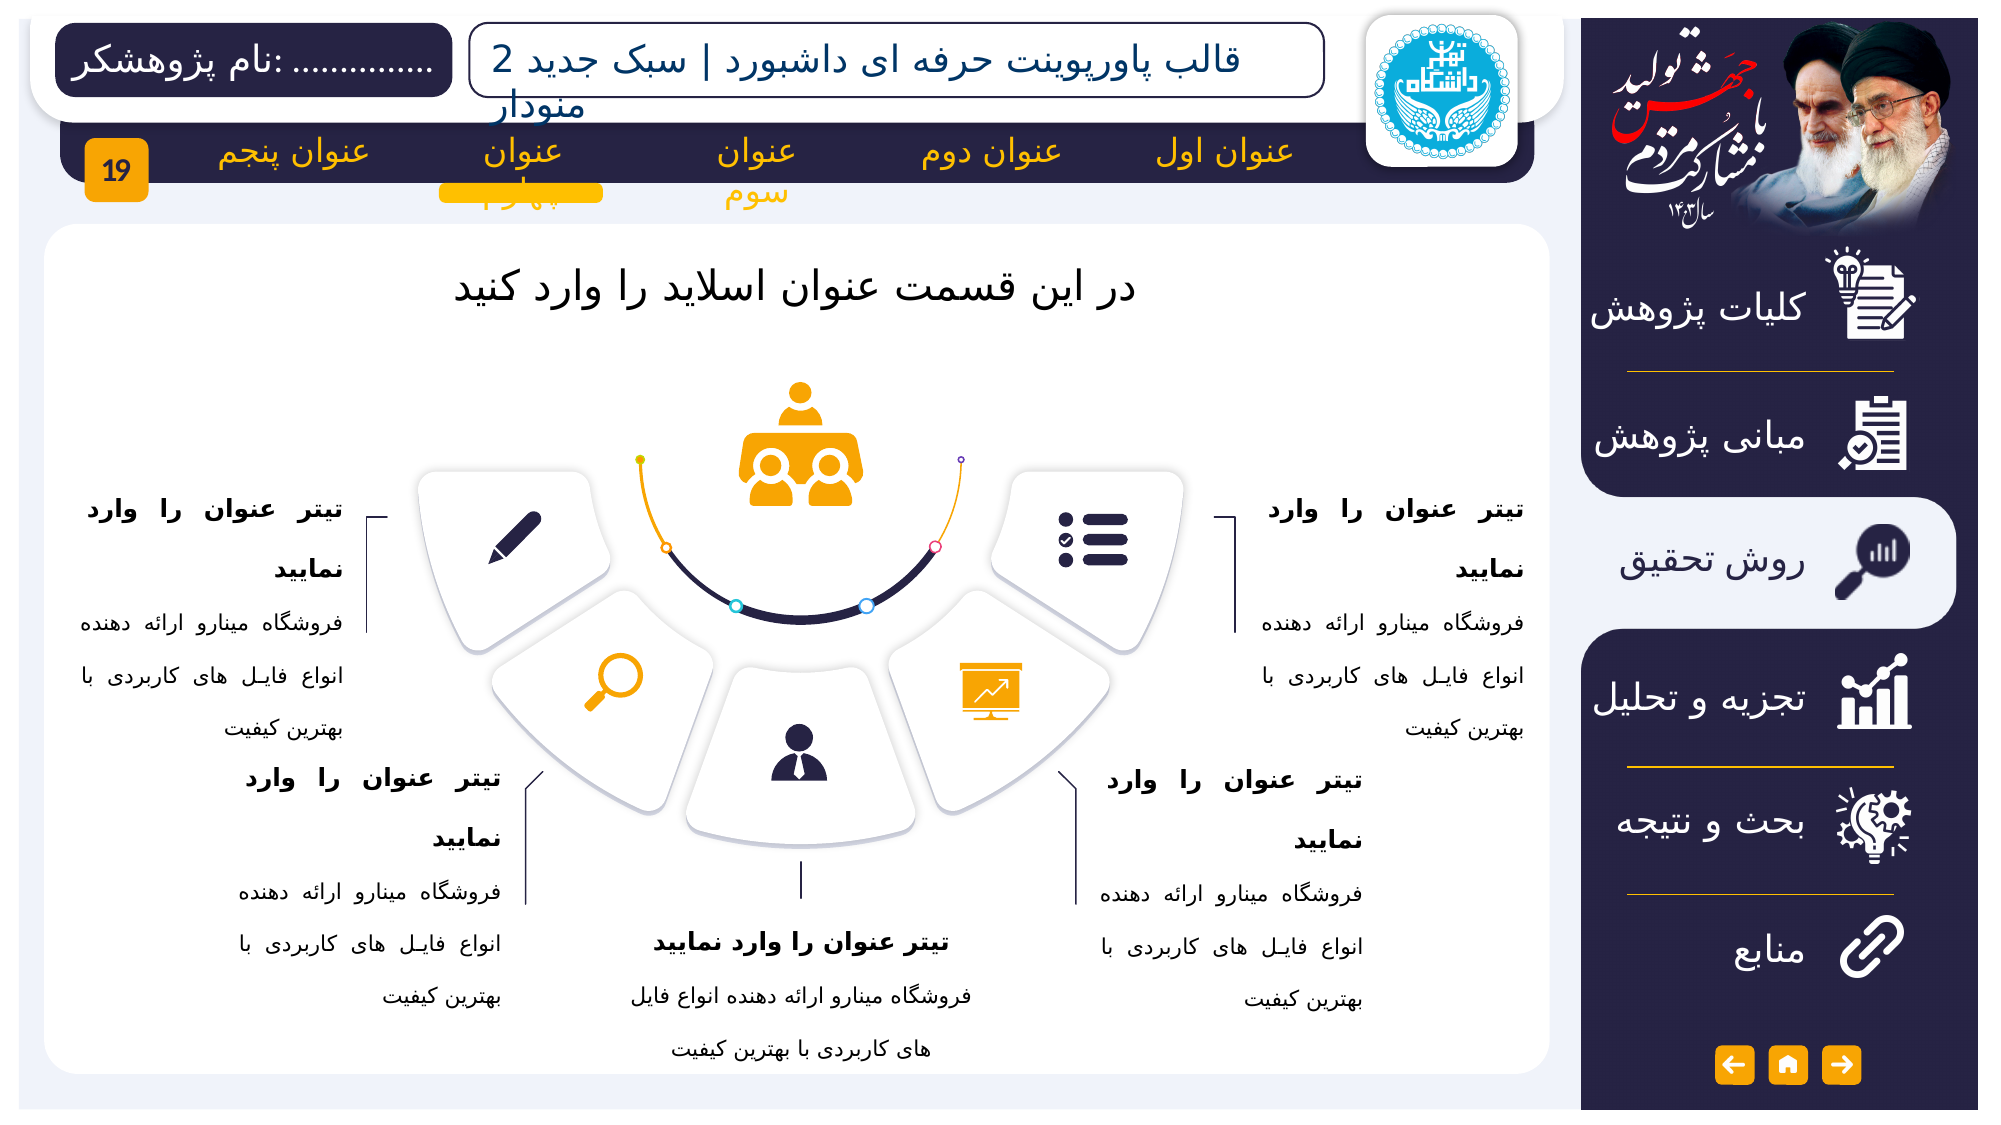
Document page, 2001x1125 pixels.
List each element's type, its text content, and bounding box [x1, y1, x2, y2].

text_box روش تحقیق [1602, 527, 1821, 587]
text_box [1715, 1045, 1862, 1085]
picture [1373, 22, 1511, 160]
text_box بحث و نتیجه [1594, 788, 1822, 849]
text_box مبانی پژوهش [1551, 403, 1821, 464]
text_box تیتر عنوان را وارد نمایید فروشگاه مینارو ارائه دهنده انواع فایل های کاربردی با بهترین کیفیت [59, 455, 359, 748]
text_box عنوان پنجم [193, 122, 395, 177]
text_box تیتر عنوان را وارد نمایید فروشگاه مینارو ارائه دهنده انواع فایل های کاربردی با بهترین کیفیت [1240, 455, 1540, 748]
text_box در این قسمت عنوان اسلاید را وارد کنید [44, 251, 1547, 317]
text_box تیتر عنوان را وارد نمایید فروشگاه مینارو ارائه دهنده انواع فایل های کاربردی با بهترین کیفیت [610, 905, 993, 1068]
text_box تیتر عنوان را وارد نمایید فروشگاه مینارو ارائه دهنده انواع فایل های کاربردی با بهترین کیفیت [217, 723, 517, 1016]
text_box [366, 381, 1235, 905]
text_box [1364, 13, 1519, 168]
text_box عنوان چهارم [423, 122, 624, 217]
text_box منابع [1674, 917, 1821, 977]
text_box 19 [81, 140, 151, 196]
text_box قالب پاورپوینت حرفه ای داشبورد | سبک جدید 2 منودار [475, 27, 1335, 132]
text_box [43, 222, 1551, 1076]
text_box تیتر عنوان را وارد نمایید فروشگاه مینارو ارائه دهنده انواع فایل های کاربردی با بهترین کیفیت [1079, 726, 1379, 1019]
text_box عنوان سوم [664, 122, 850, 217]
text_box تجزیه و تحلیل [1551, 665, 1822, 725]
text_box عنوان اول [1132, 122, 1318, 177]
text_box نام پژوهشکر: ............... [57, 27, 454, 87]
text_box عنوان دوم [899, 122, 1085, 177]
text_box کلیات پژوهش [1551, 275, 1822, 336]
picture [1581, 5, 1978, 1110]
